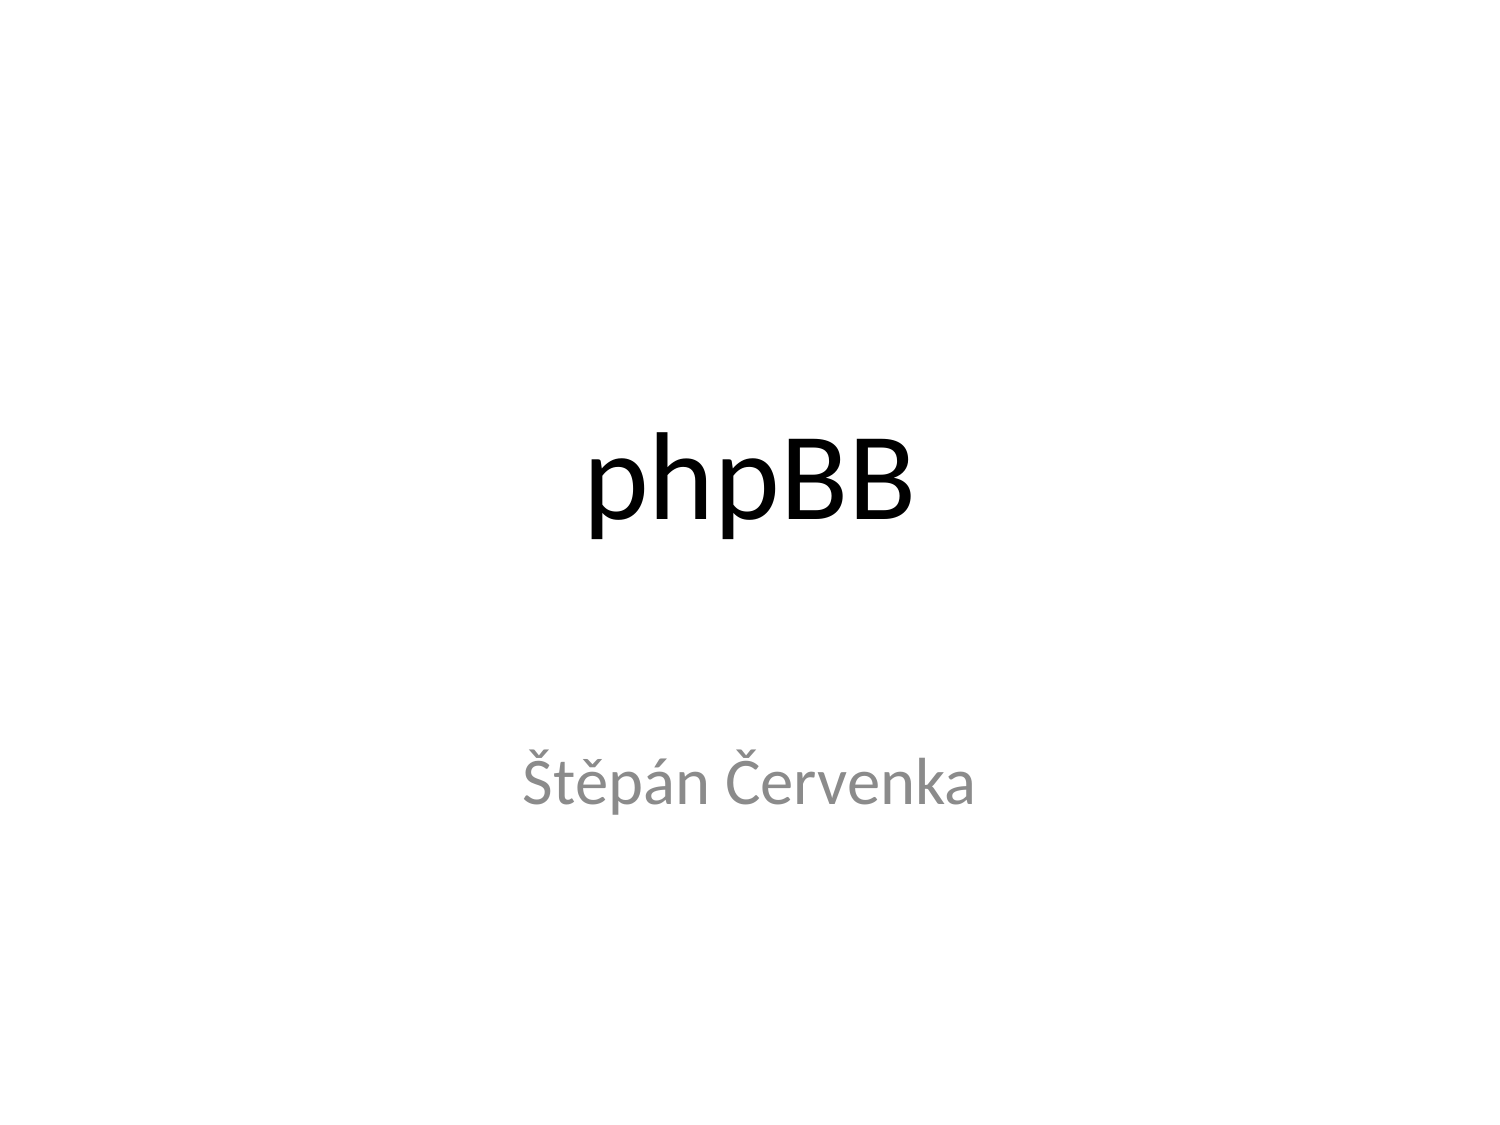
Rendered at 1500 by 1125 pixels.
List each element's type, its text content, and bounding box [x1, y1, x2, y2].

subtitle Štěpán Červenka [225, 637, 1275, 925]
title phpBB [112, 349, 1388, 591]
